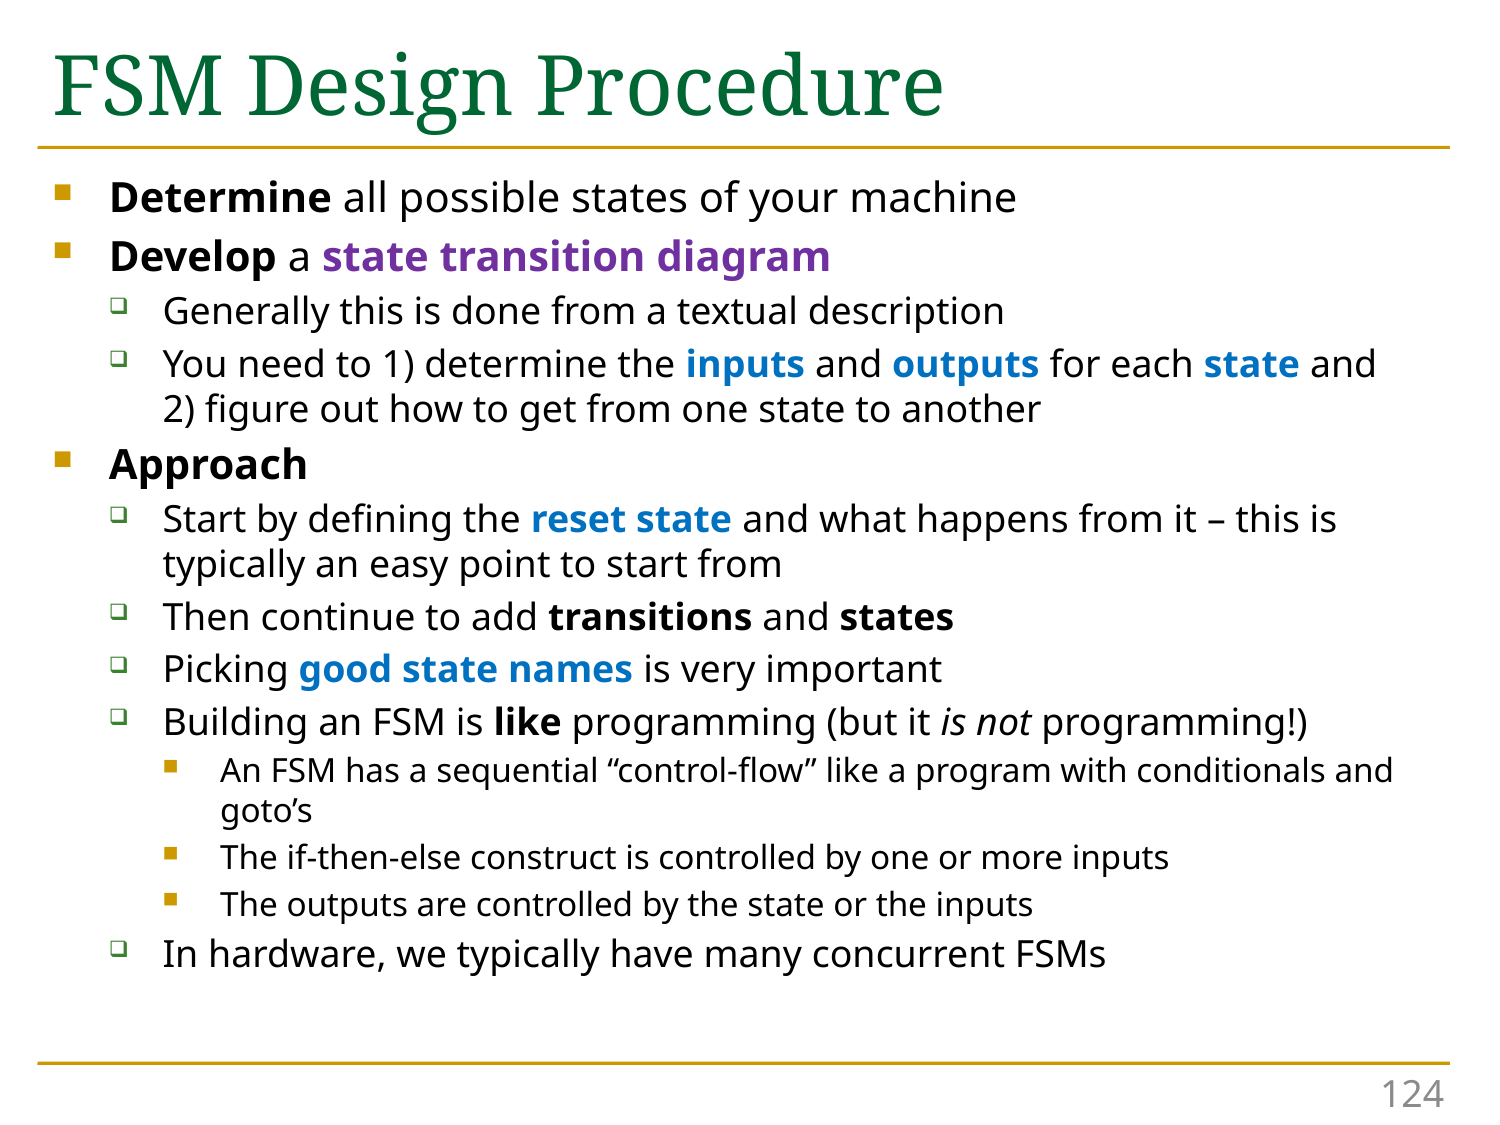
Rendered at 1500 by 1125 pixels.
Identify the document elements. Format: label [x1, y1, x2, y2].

title [37, 24, 1450, 163]
slide_number [1121, 1066, 1460, 1125]
list [37, 163, 1450, 1016]
